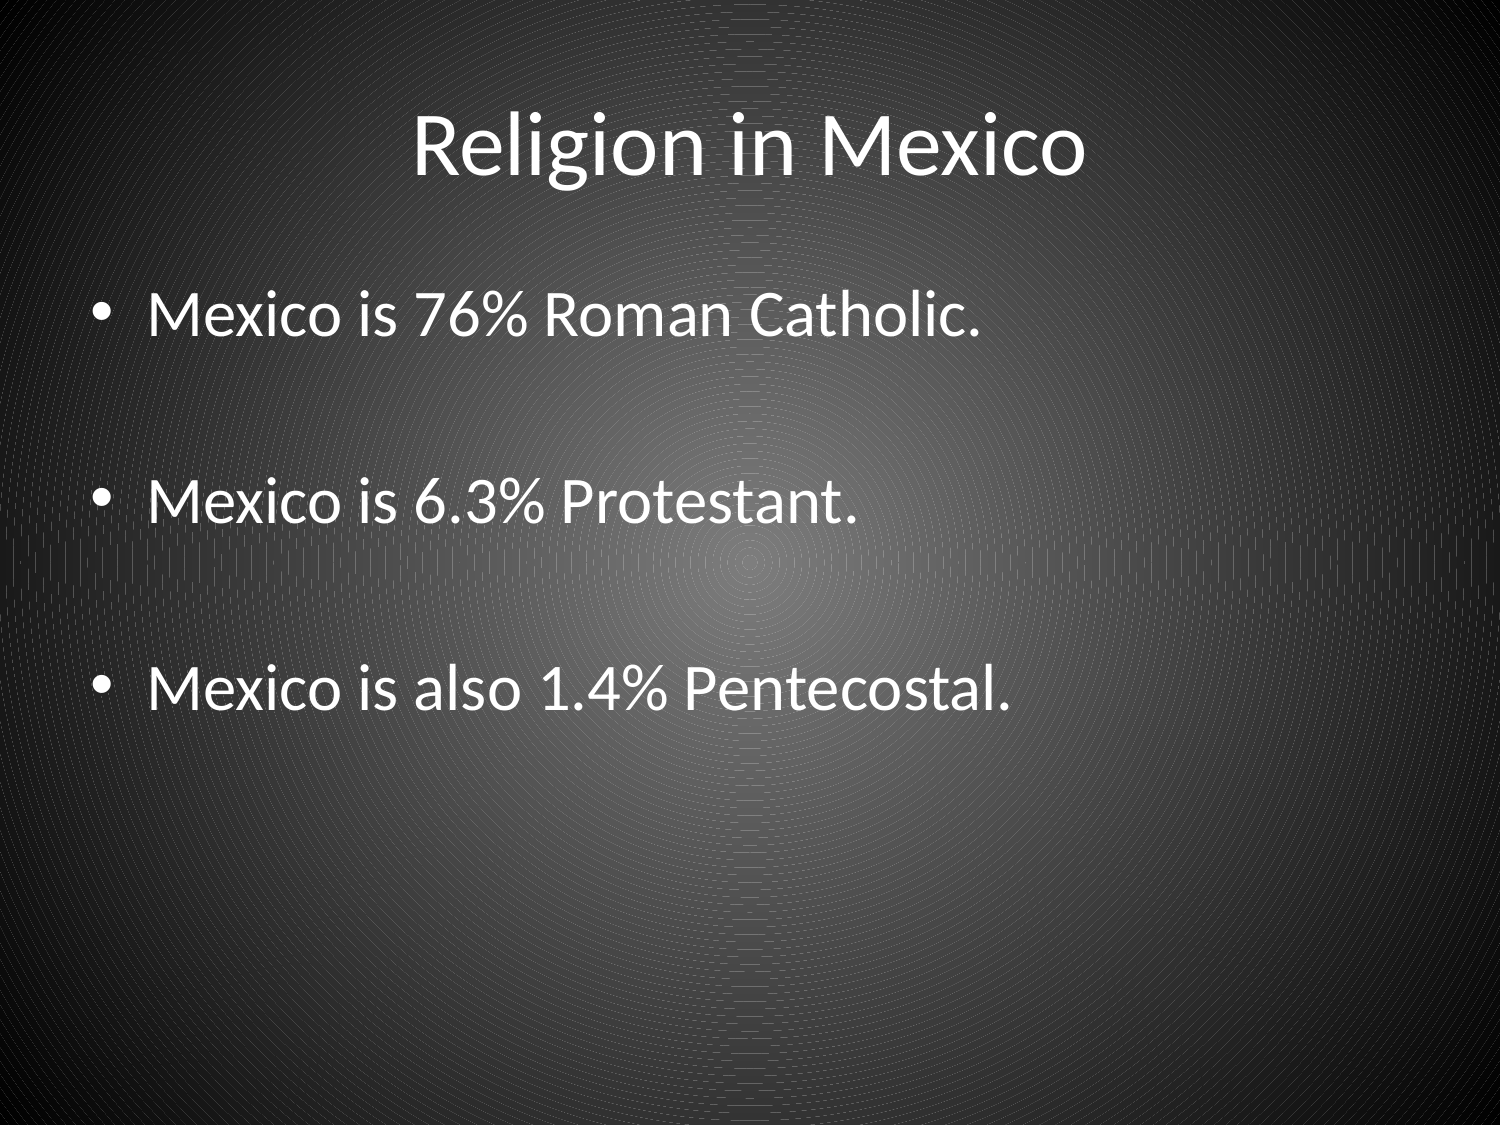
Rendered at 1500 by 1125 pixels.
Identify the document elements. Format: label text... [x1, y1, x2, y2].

list Mexico is 76% Roman Catholic. Mexico is 6.3% Protestant. Mexico is also 1.4% Pentecostal. [75, 262, 1425, 1005]
title Religion in Mexico [75, 45, 1425, 233]
